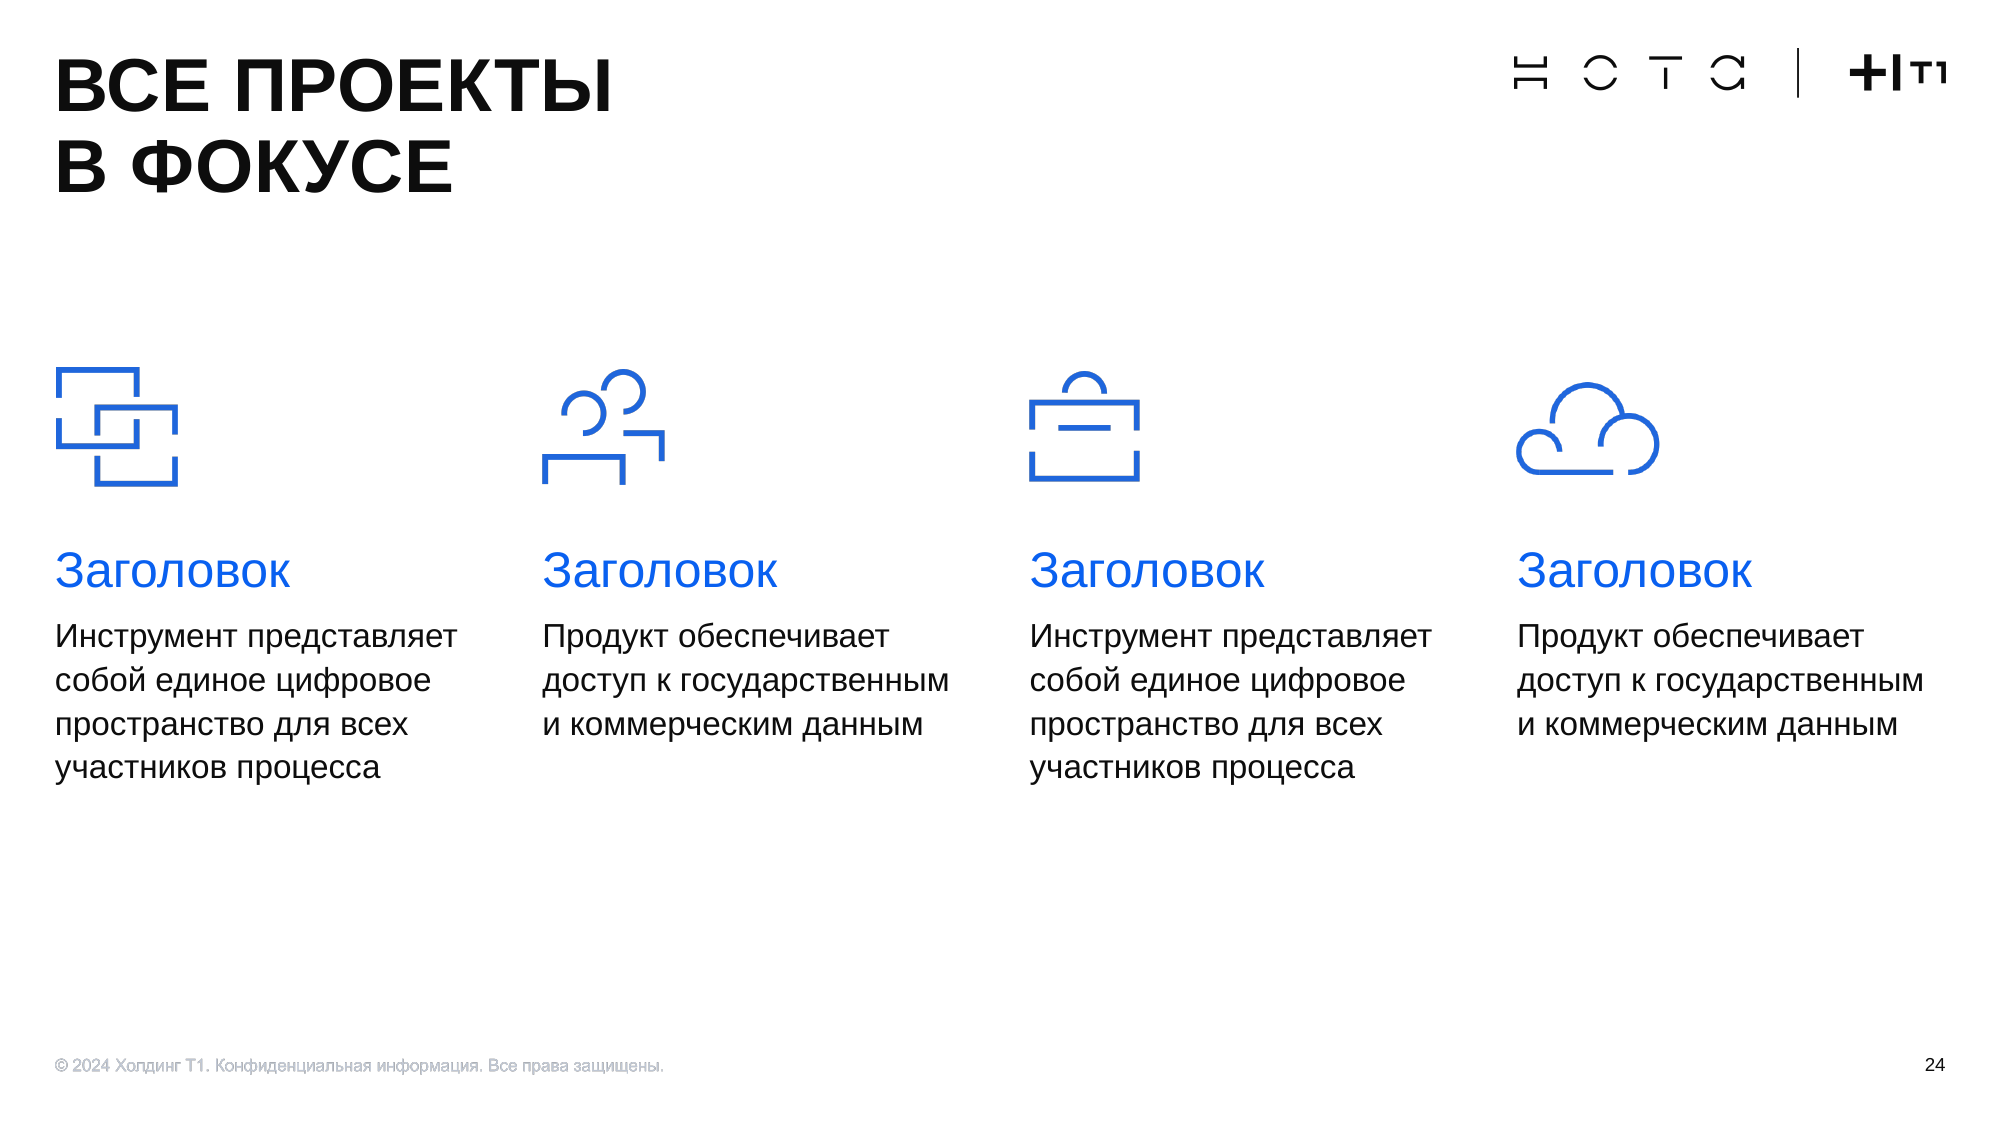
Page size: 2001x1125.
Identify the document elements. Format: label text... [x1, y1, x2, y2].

list Заголовок Продукт обеспечивает доступ к государственным и коммерческим данным [1517, 531, 1948, 741]
picture [55, 1058, 663, 1075]
list Заголовок Инструмент представляет собой единое цифровое пространство для всех участников процесса [54, 531, 486, 785]
picture [541, 369, 665, 485]
picture [1515, 382, 1660, 475]
title ВСЕ ПРОЕКТЫ В ФОКУСЕ [54, 47, 1459, 236]
list Заголовок Инструмент представляет собой единое цифровое пространство для всех участников процесса [1029, 531, 1461, 785]
picture [56, 367, 178, 487]
picture [1514, 48, 1946, 98]
list Заголовок Продукт обеспечивает доступ к государственным и коммерческим данным [542, 531, 973, 741]
slide_number 24 [1889, 1052, 1946, 1076]
picture [1029, 371, 1140, 483]
